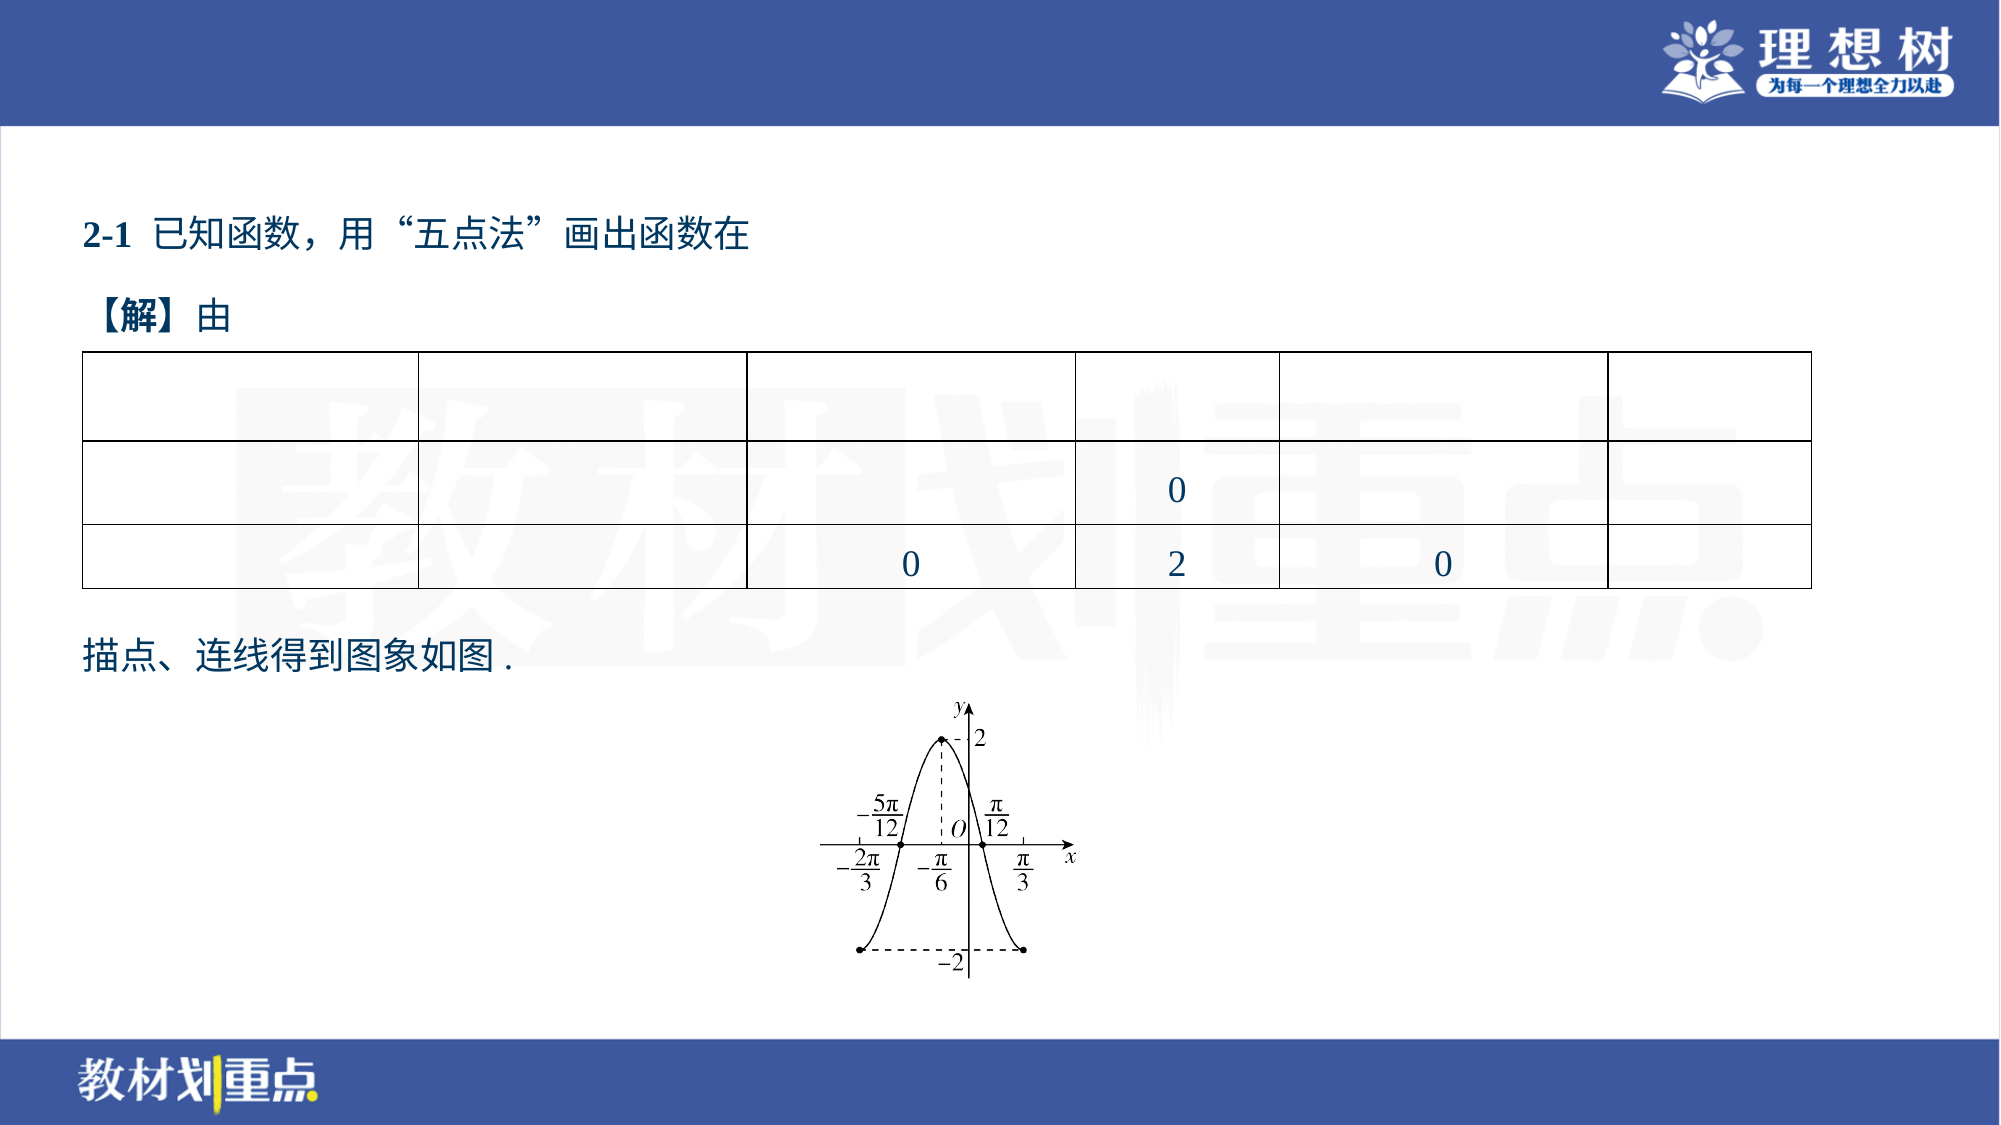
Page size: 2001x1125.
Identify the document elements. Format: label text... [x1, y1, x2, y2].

picture [0, 0, 2000, 1125]
text_box 描点、连线得到图象如图. [82, 610, 1817, 670]
